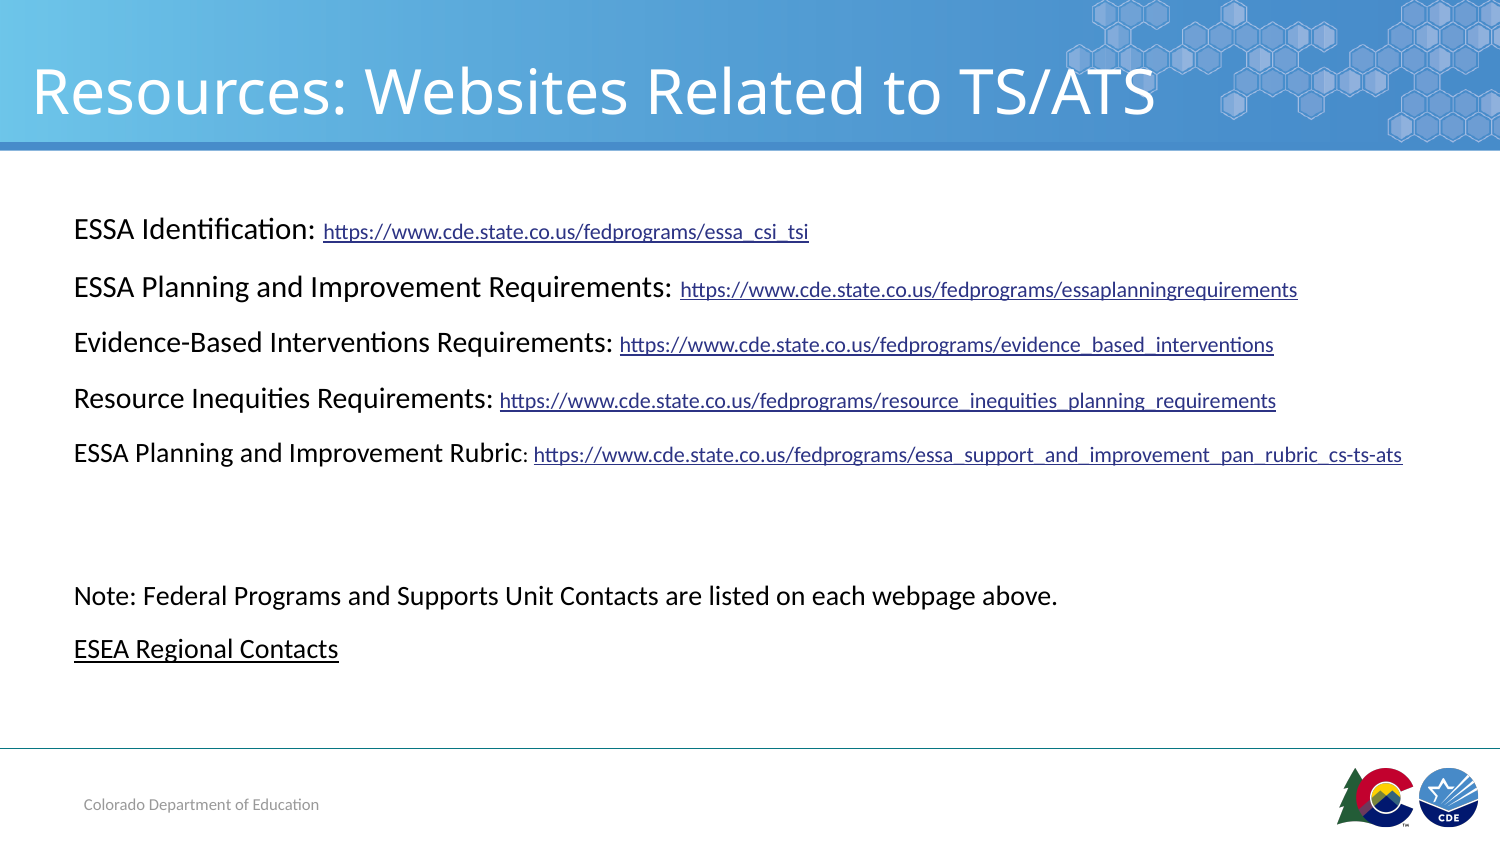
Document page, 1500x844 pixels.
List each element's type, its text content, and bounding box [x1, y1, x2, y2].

picture [1336, 767, 1479, 828]
picture [0, 0, 1500, 151]
title Resources: Websites Related to TS/ATS [31, 42, 1430, 137]
list ESSA Identification: https://www.cde.state.co.us/fedprograms/essa_csi_tsi ESSA Planning and Improvement Requirements: https://www.cde.state.co.us/fedprograms/essaplanningrequirements Evidence-Based Interventions Requirements: https://www.cde.state.co.us/fedprograms/evidence_based_interventions Resource Inequities Requirements: https://www.cde.state.co.us/fedprograms/resource_inequities_planning_requirements ESSA Planning and Improvement Rubric: https://www.cde.state.co.us/fedprograms/essa_support_and_improvement_pan_rubric_cs-ts-ats Note: Federal Programs and Supports Unit Contacts are listed on each webpage above. ESEA Regional Contacts [73, 203, 1418, 727]
